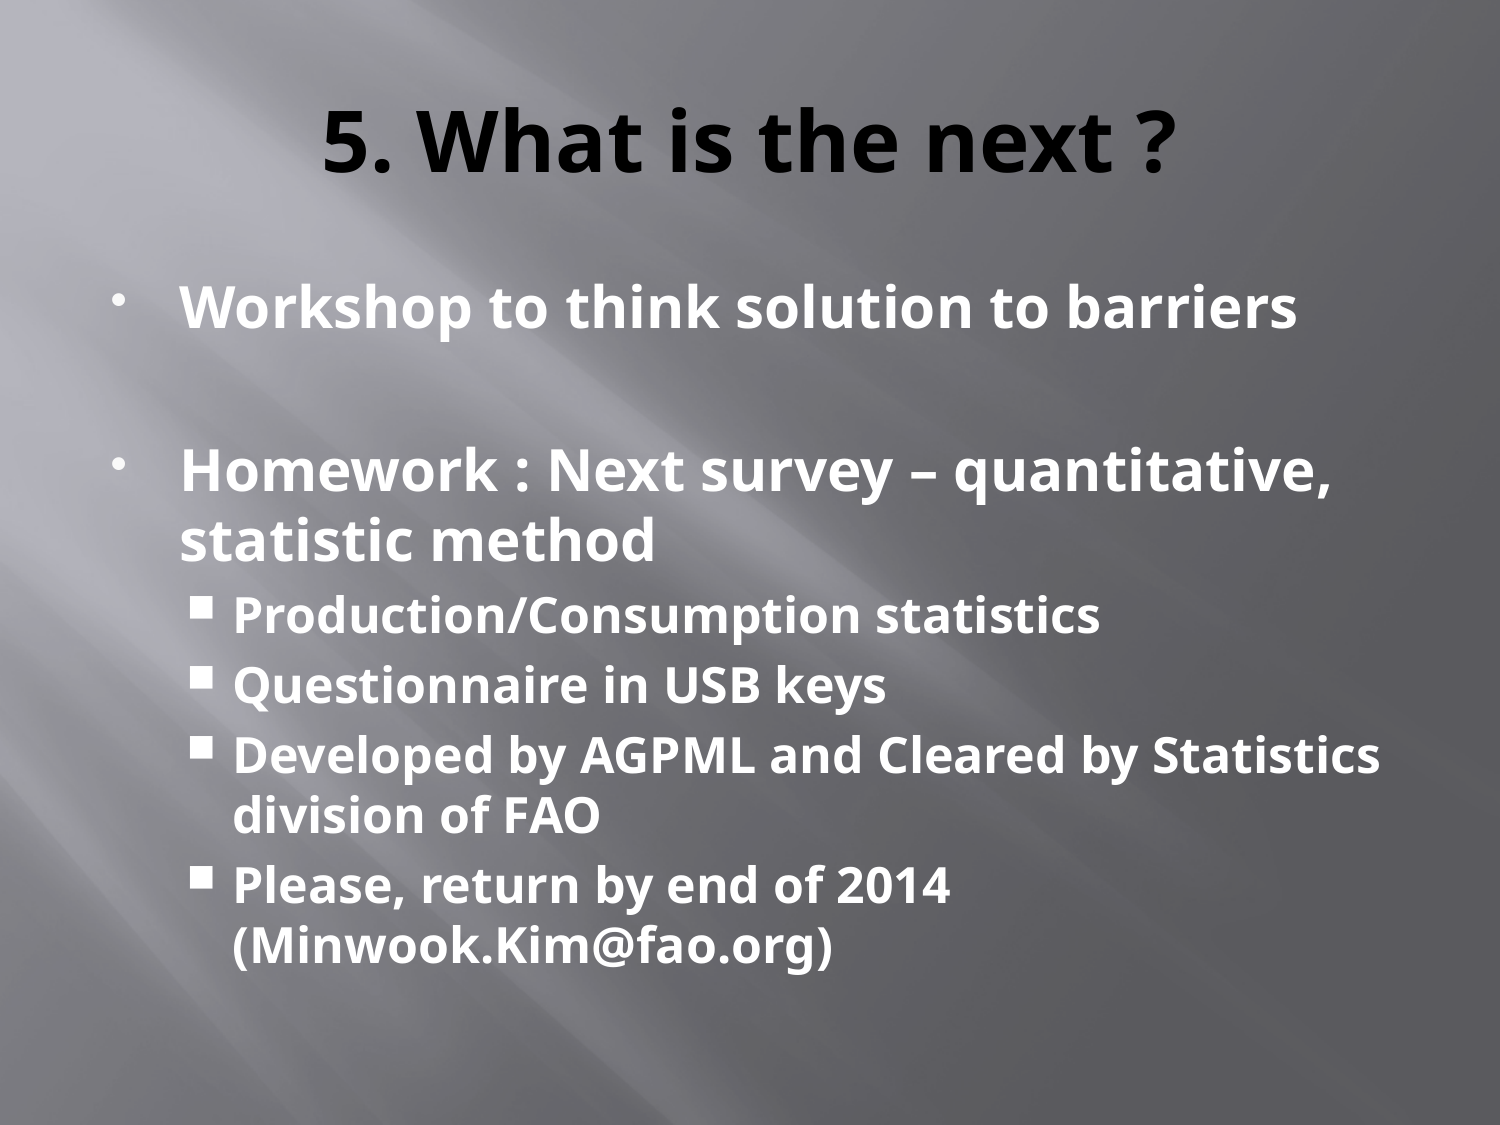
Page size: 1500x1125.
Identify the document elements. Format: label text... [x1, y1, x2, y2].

title 5. What is the next ? [75, 45, 1425, 233]
list Workshop to think solution to barriers Homework : Next survey – quantitative, statistic method Production/Consumption statistics Questionnaire in USB keys Developed by AGPML and Cleared by Statistics division of FAO Please, return by end of 2014 (Minwook.Kim@fao.org) [75, 262, 1425, 1035]
